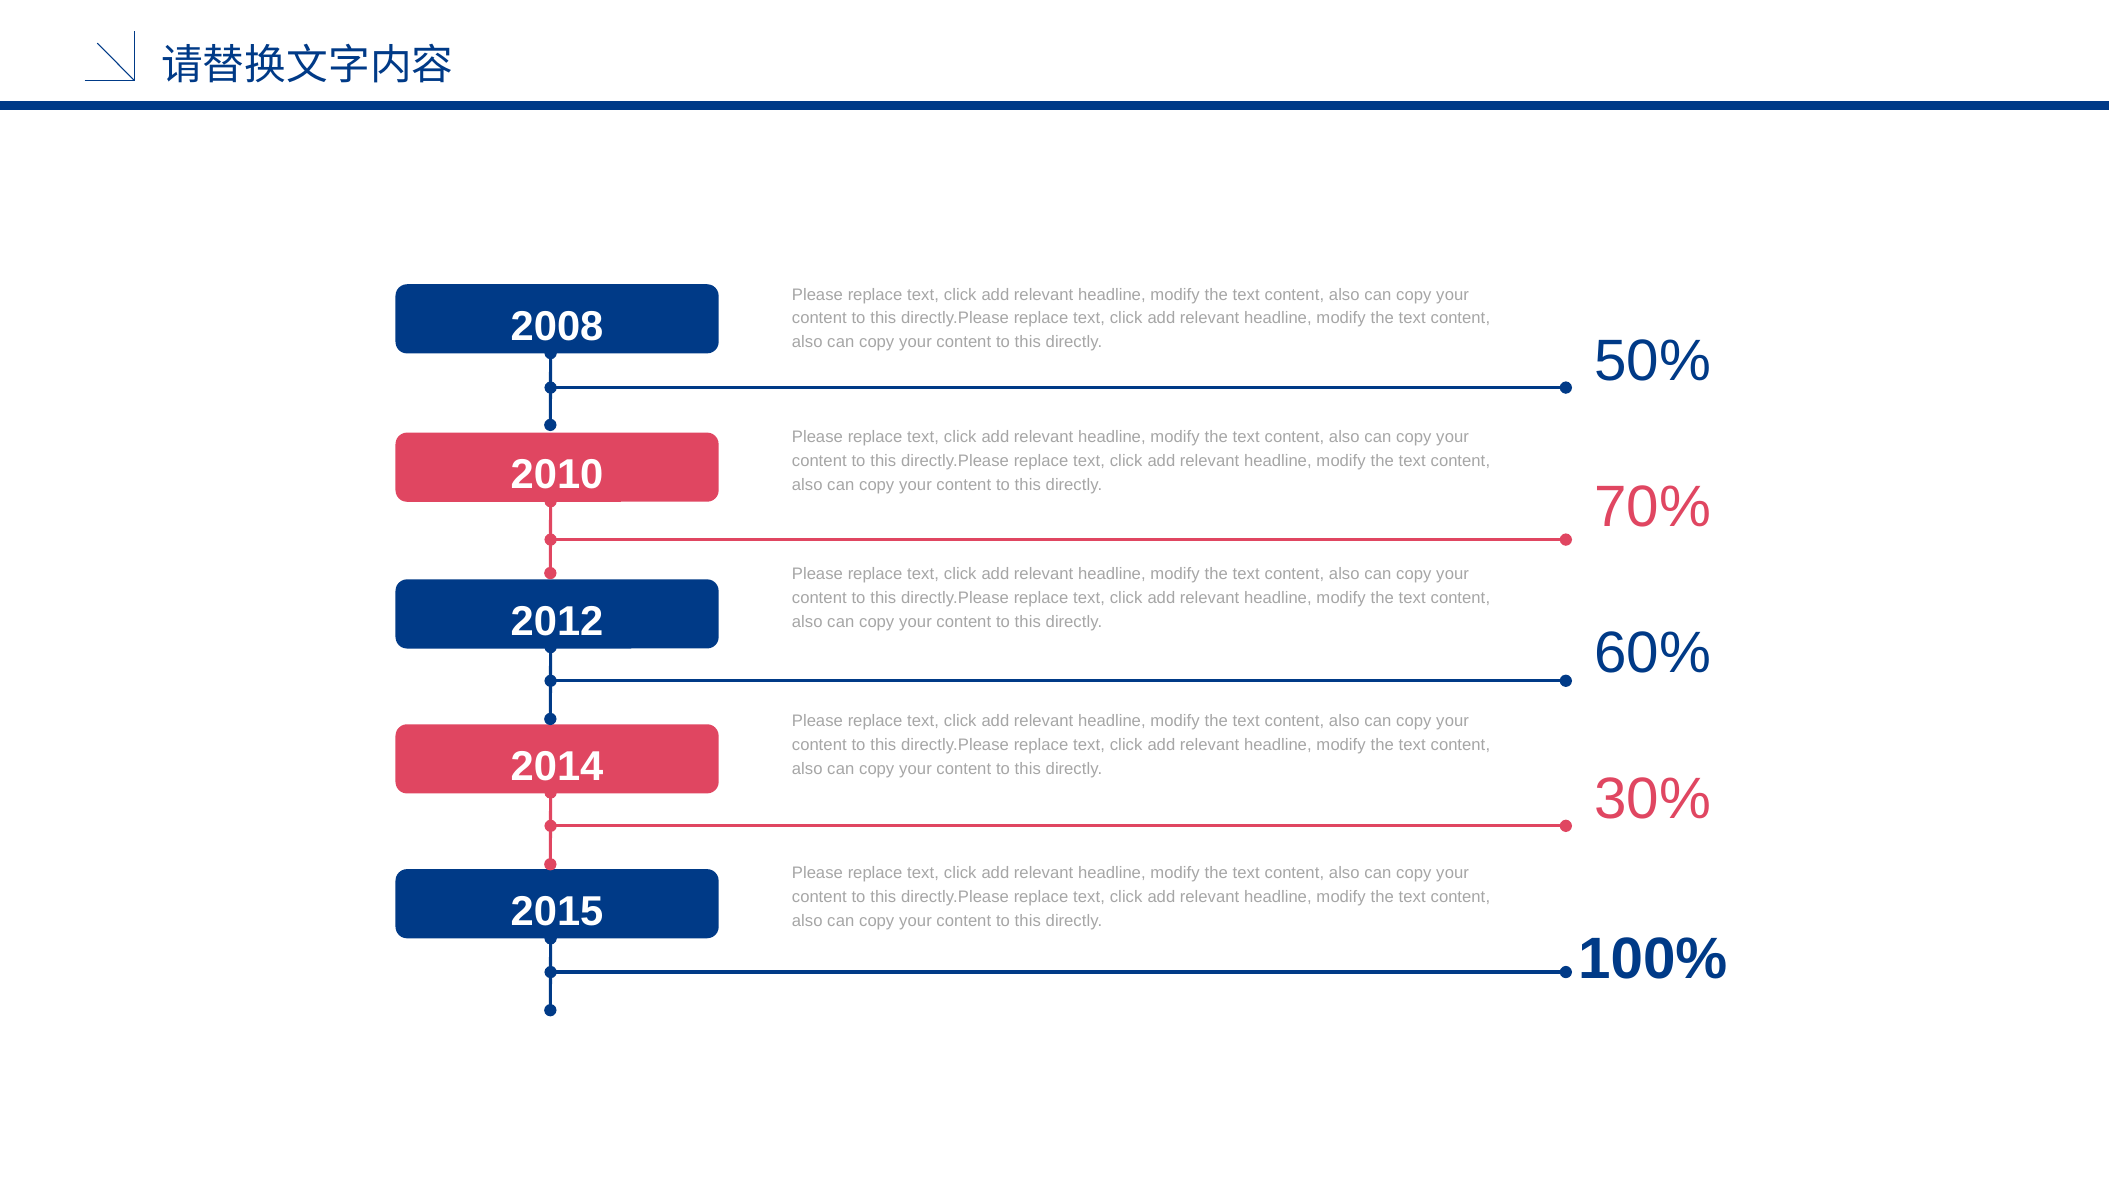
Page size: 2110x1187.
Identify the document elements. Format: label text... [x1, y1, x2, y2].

text_box 60% [1595, 606, 1710, 693]
text_box 2015 [394, 868, 720, 940]
text_box Please replace text, click add relevant headline, modify the text content, also can copy your content to this directly.Please replace text, click add relevant headline, modify the text content, also can copy your content to this directly. [791, 858, 1525, 930]
text_box 2008 [394, 283, 720, 355]
text_box 请替换文字内容 [145, 22, 500, 94]
text_box 100% [1578, 897, 1728, 985]
text_box Please replace text, click add relevant headline, modify the text content, also can copy your content to this directly.Please replace text, click add relevant headline, modify the text content, also can copy your content to this directly. [791, 279, 1525, 352]
text_box 30% [1595, 752, 1710, 839]
text_box 2014 [394, 723, 720, 795]
text_box 50% [1595, 314, 1710, 401]
text_box 2010 [394, 431, 720, 503]
text_box 2012 [394, 578, 720, 650]
text_box Please replace text, click add relevant headline, modify the text content, also can copy your content to this directly.Please replace text, click add relevant headline, modify the text content, also can copy your content to this directly. [791, 422, 1525, 494]
text_box Please replace text, click add relevant headline, modify the text content, also can copy your content to this directly.Please replace text, click add relevant headline, modify the text content, also can copy your content to this directly. [791, 706, 1525, 779]
text_box Please replace text, click add relevant headline, modify the text content, also can copy your content to this directly.Please replace text, click add relevant headline, modify the text content, also can copy your content to this directly. [791, 559, 1525, 632]
text_box 70% [1595, 460, 1710, 547]
